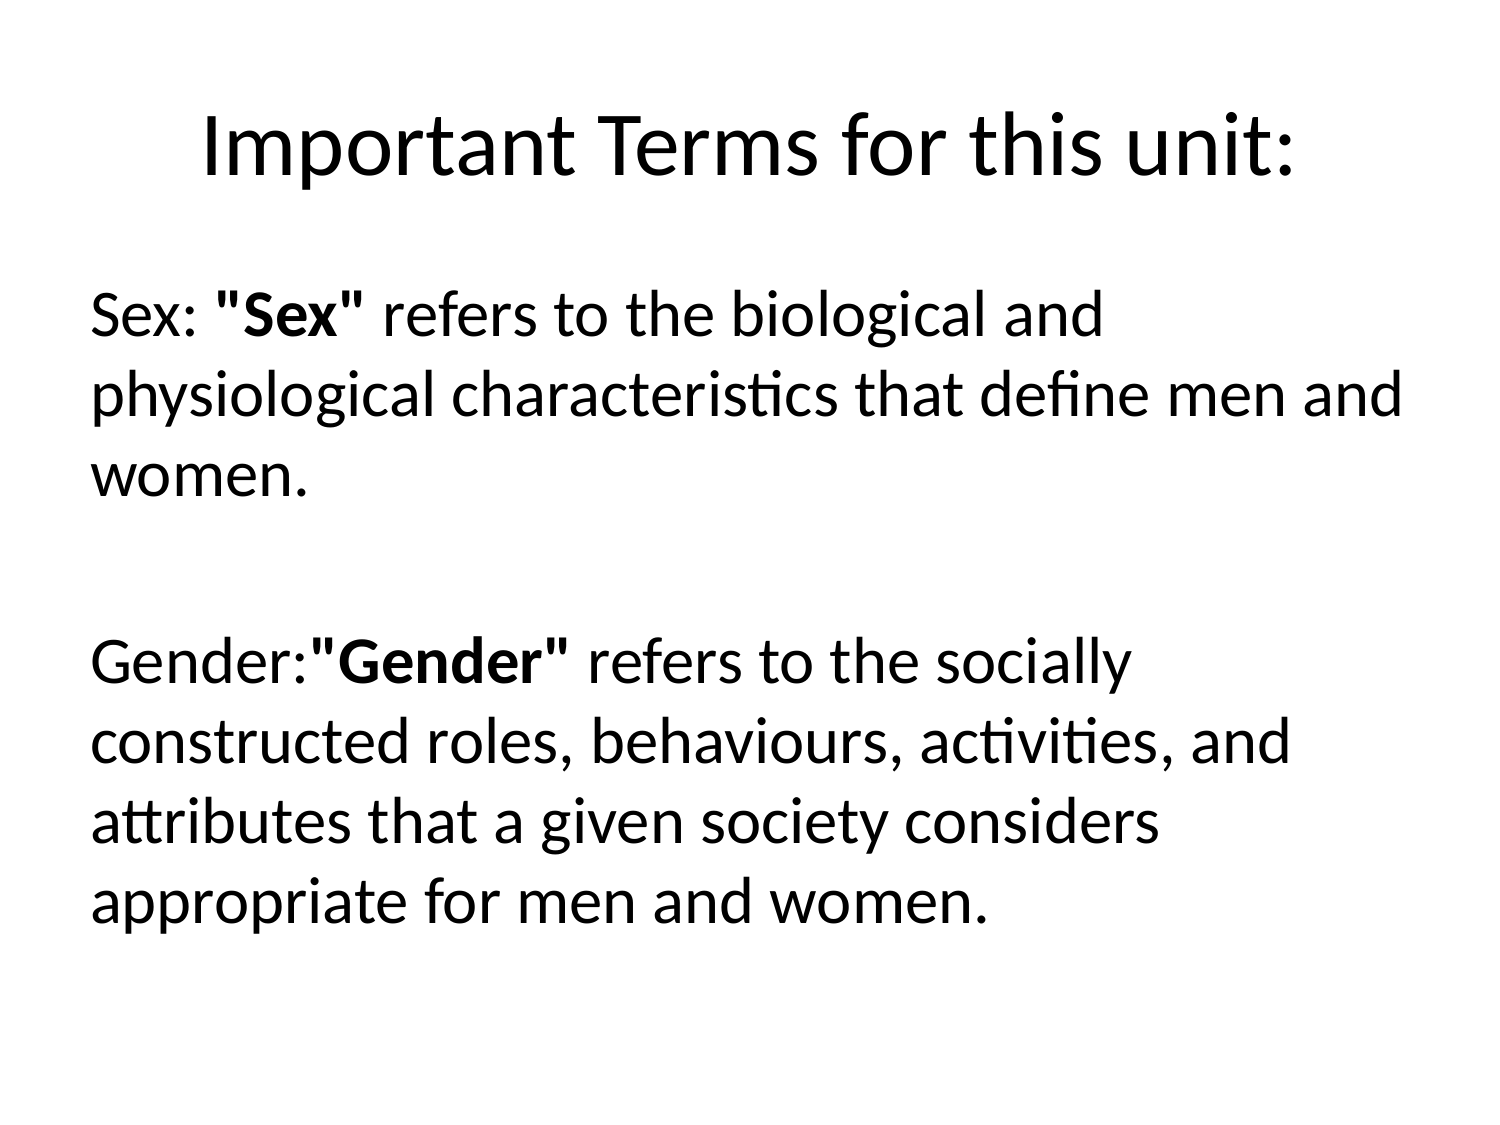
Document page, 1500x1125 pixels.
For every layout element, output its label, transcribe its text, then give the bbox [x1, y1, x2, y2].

list Sex: "Sex" refers to the biological and physiological characteristics that define men and women. Gender:"Gender" refers to the socially constructed roles, behaviours, activities, and attributes that a given society considers appropriate for men and women. [75, 262, 1425, 1005]
title Important Terms for this unit: [75, 45, 1425, 233]
